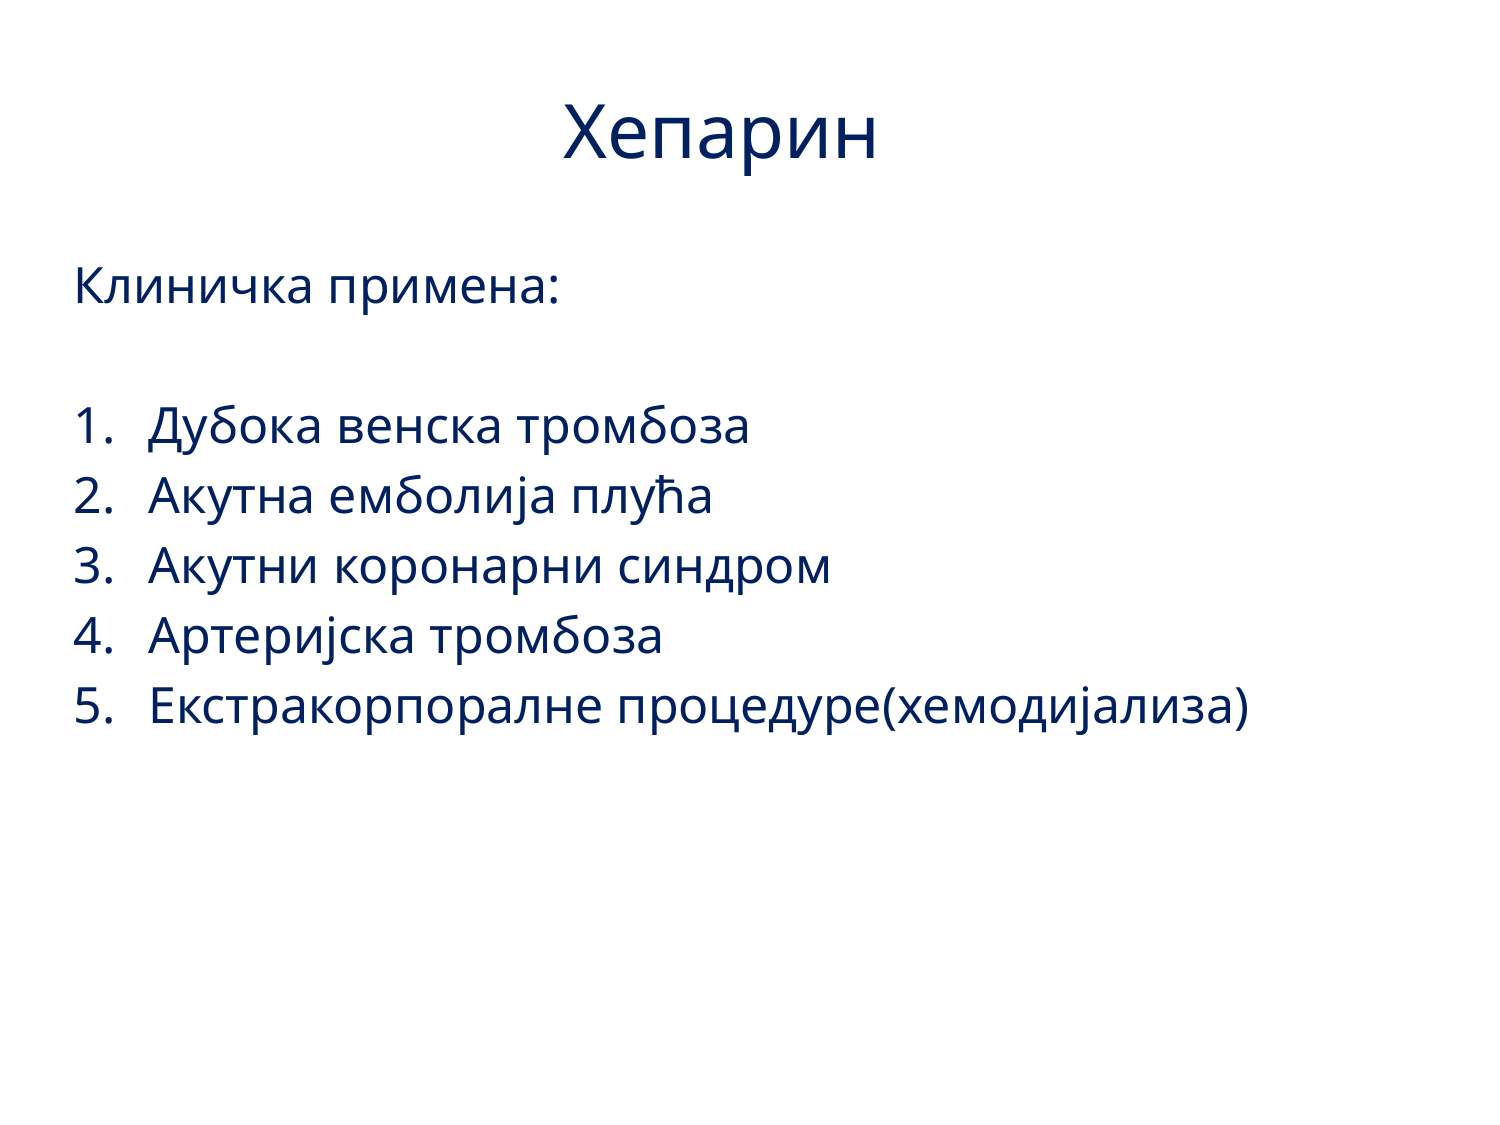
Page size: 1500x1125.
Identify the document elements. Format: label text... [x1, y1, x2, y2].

title Хепарин [46, 35, 1397, 223]
list Клиничка примена: Дубока венска тромбоза Акутна емболија плућа Акутни коронарни синдром Артеријска тромбоза Екстракорпоралне процедуре(хемодијализа) [58, 246, 1447, 1064]
